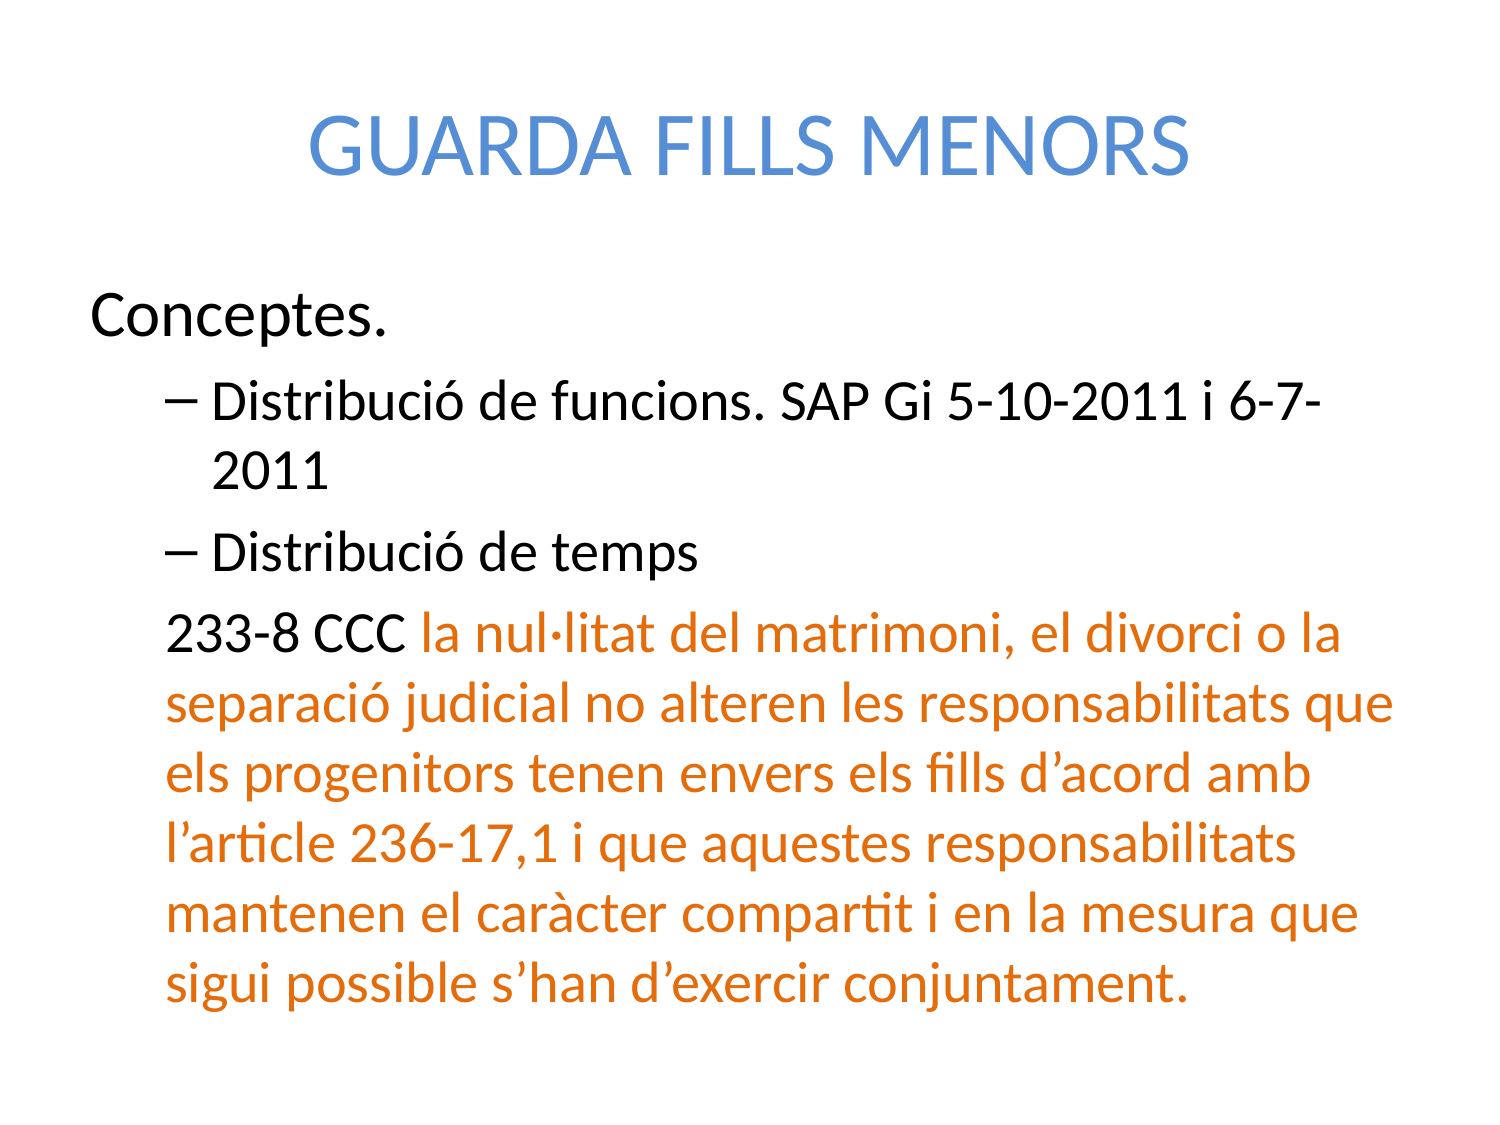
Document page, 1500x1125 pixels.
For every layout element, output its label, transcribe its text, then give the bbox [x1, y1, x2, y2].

title GUARDA FILLS MENORS [75, 45, 1425, 233]
list Conceptes. Distribució de funcions. SAP Gi 5-10-2011 i 6-7-2011 Distribució de temps 233-8 CCC la nul·litat del matrimoni, el divorci o la separació judicial no alteren les responsabilitats que els progenitors tenen envers els fills d’acord amb l’article 236-17,1 i que aquestes responsabilitats mantenen el caràcter compartit i en la mesura que sigui possible s’han d’exercir conjuntament. [75, 262, 1425, 1099]
